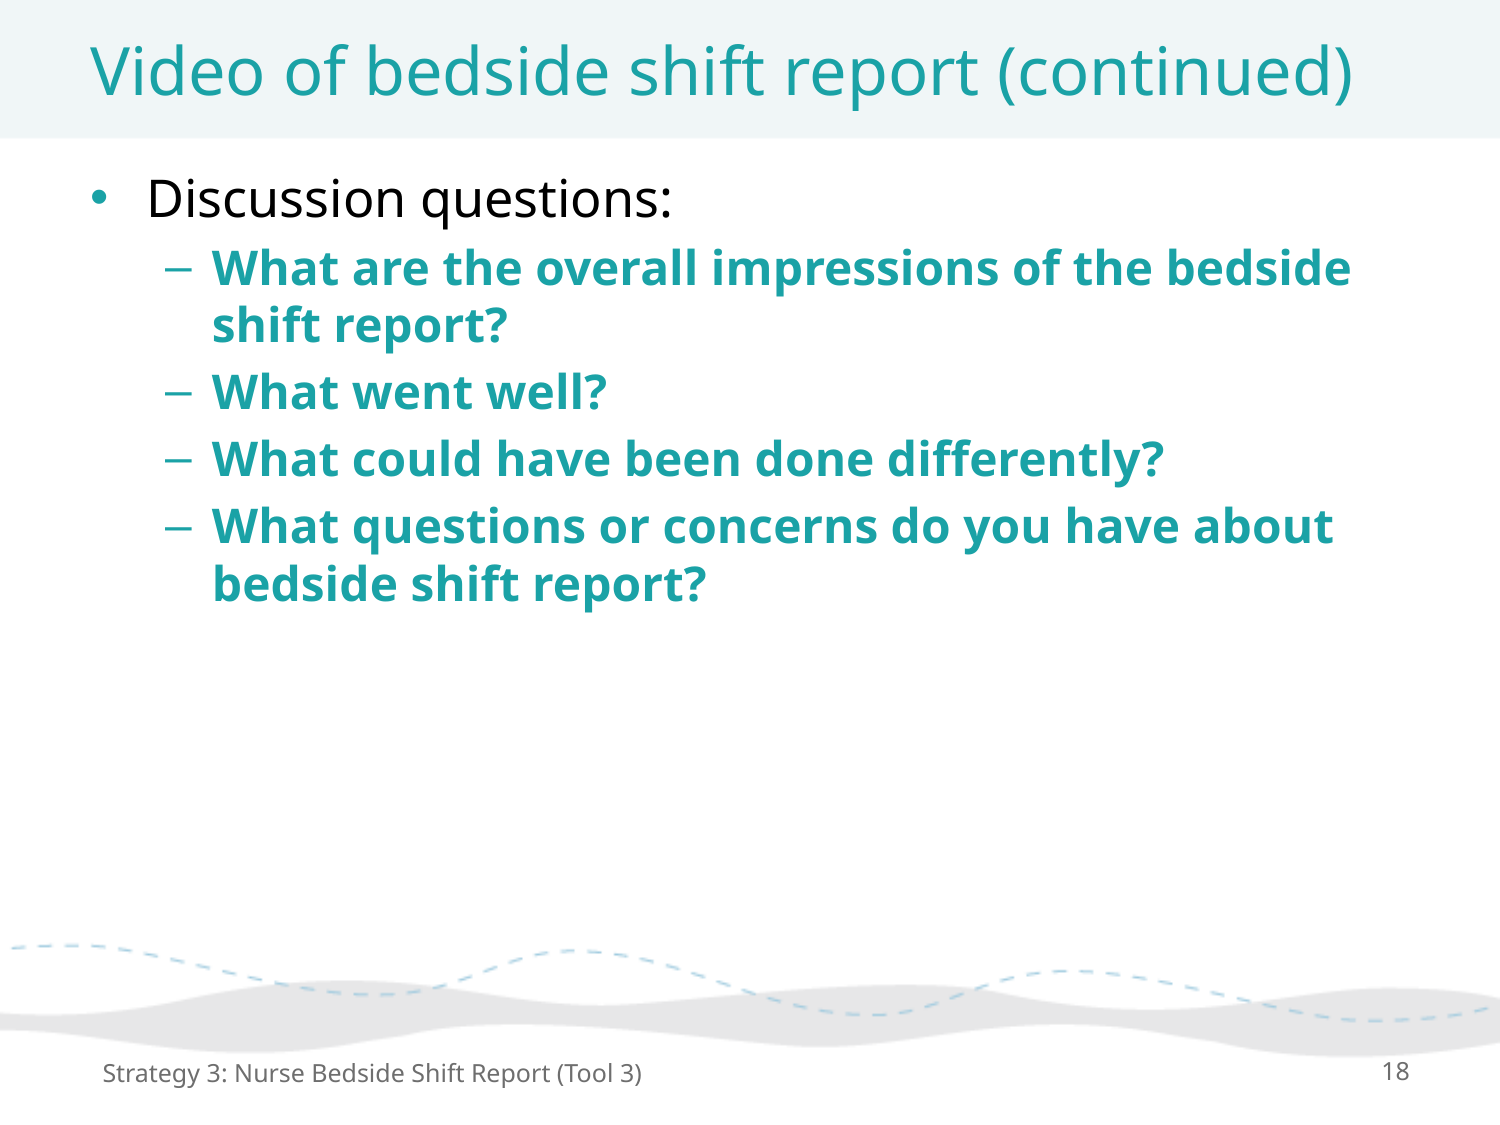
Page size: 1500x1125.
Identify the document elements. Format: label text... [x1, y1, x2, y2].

footer Strategy 3: Nurse Bedside Shift Report (Tool 3) [87, 1042, 763, 1103]
title Video of bedside shift report (continued) [75, 0, 1425, 138]
list Discussion questions: What are the overall impressions of the bedside shift report? What went well? What could have been done differently? What questions or concerns do you have about bedside shift report? [75, 157, 1425, 900]
picture [0, 0, 1500, 1125]
slide_number 18 [1074, 1042, 1425, 1103]
